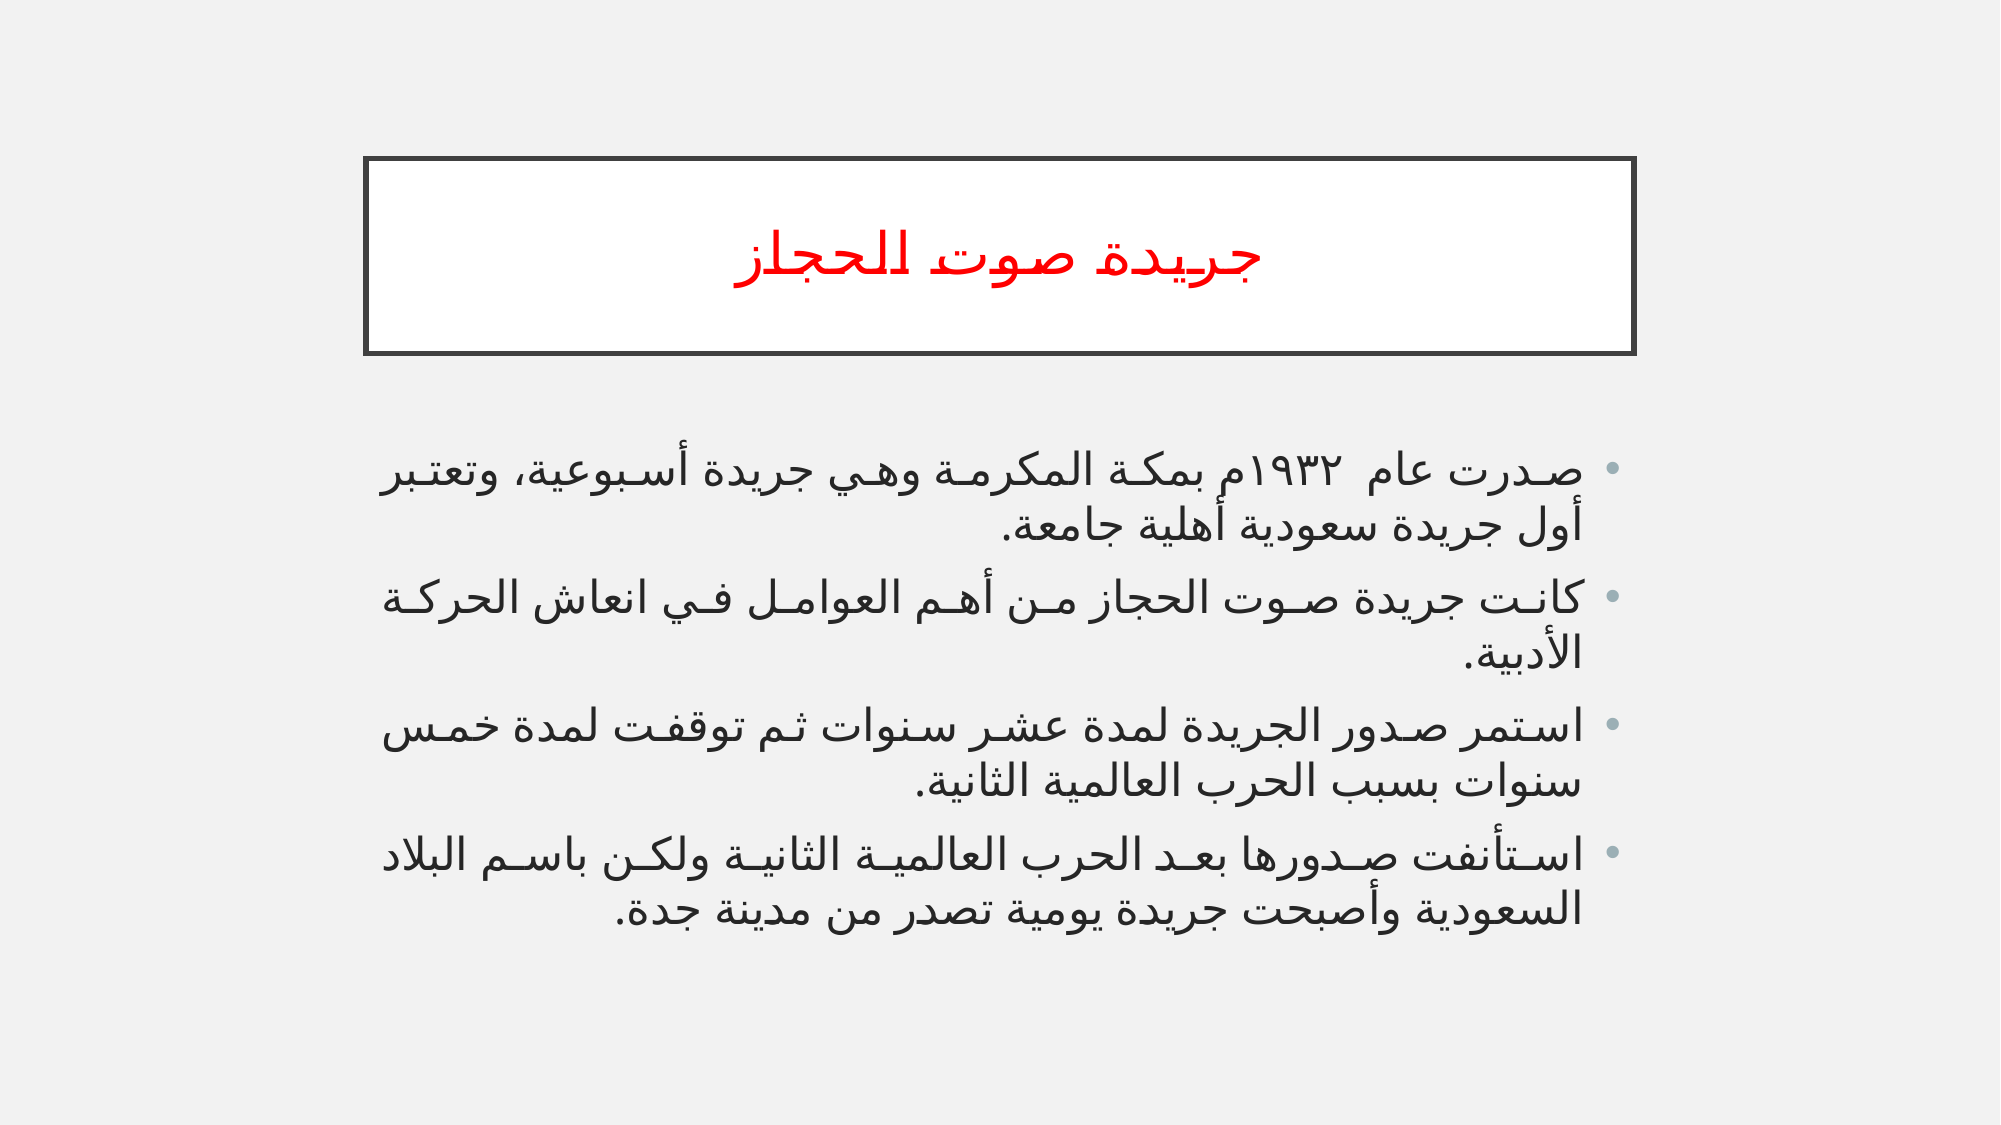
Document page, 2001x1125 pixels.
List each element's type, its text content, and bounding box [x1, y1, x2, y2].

list صدرت عام ١٩٣٢م بمكة المكرمة وهي جريدة أسبوعية، وتعتبر أول جريدة سعودية أهلية جامعة. كانت جريدة صوت الحجاز من أهم العوامل في انعاش الحركة الأدبية. استمر صدور الجريدة لمدة عشر سنوات ثم توقفت لمدة خمس سنوات بسبب الحرب العالمية الثانية. استأنفت صدورها بعد الحرب العالمية الثانية ولكن باسم البلاد السعودية وأصبحت جريدة يومية تصدر من مدينة جدة. [366, 432, 1634, 942]
title جريدة صوت الحجاز [363, 156, 1637, 356]
